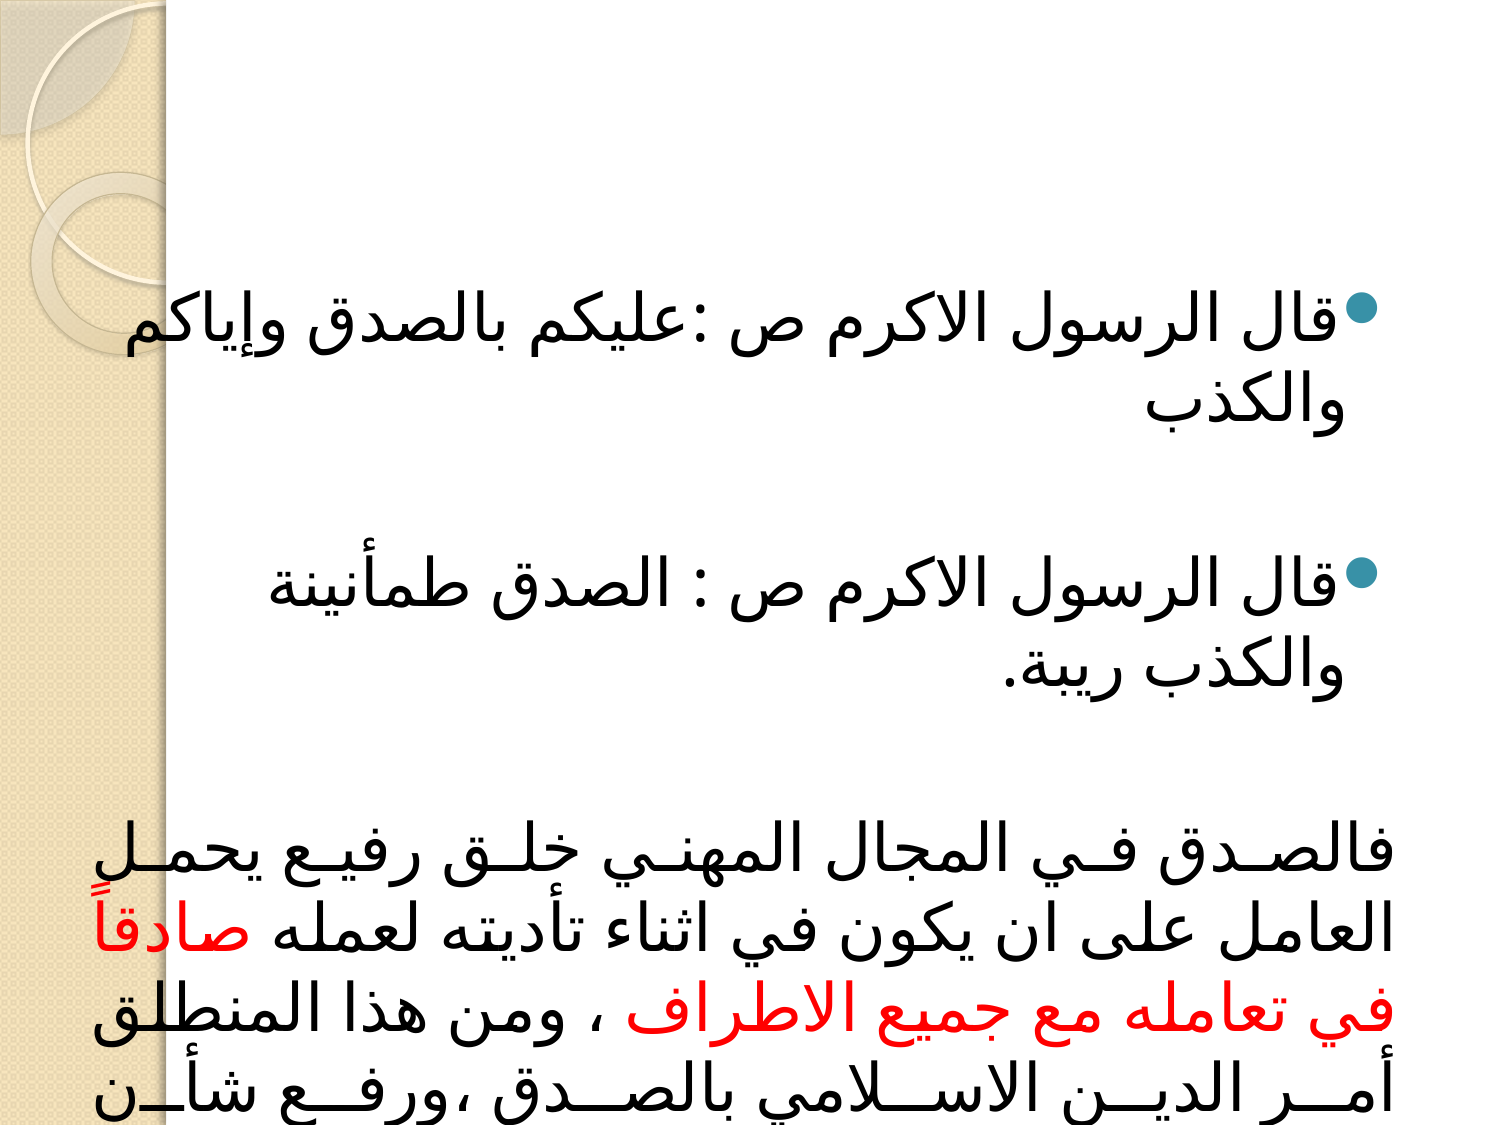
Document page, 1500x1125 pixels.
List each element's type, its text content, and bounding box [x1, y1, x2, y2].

list قال الرسول الاكرم ص :عليكم بالصدق وإياكم والكذب قال الرسول الاكرم ص : الصدق طمأنينة والكذب ريبة. فالصدق في المجال المهني خلق رفيع يحمل العامل على ان يكون في اثناء تأديته لعمله صادقاً في تعامله مع جميع الاطراف ، ومن هذا المنطلق أمر الدين الاسلامي بالصدق ،ورفع شأن الصادقين. لأنه من الاسس الحضارية التي يقوم عليها بناء الانسان بشكل عام والمسلم بشكله الخاص . [76, 267, 1424, 1071]
